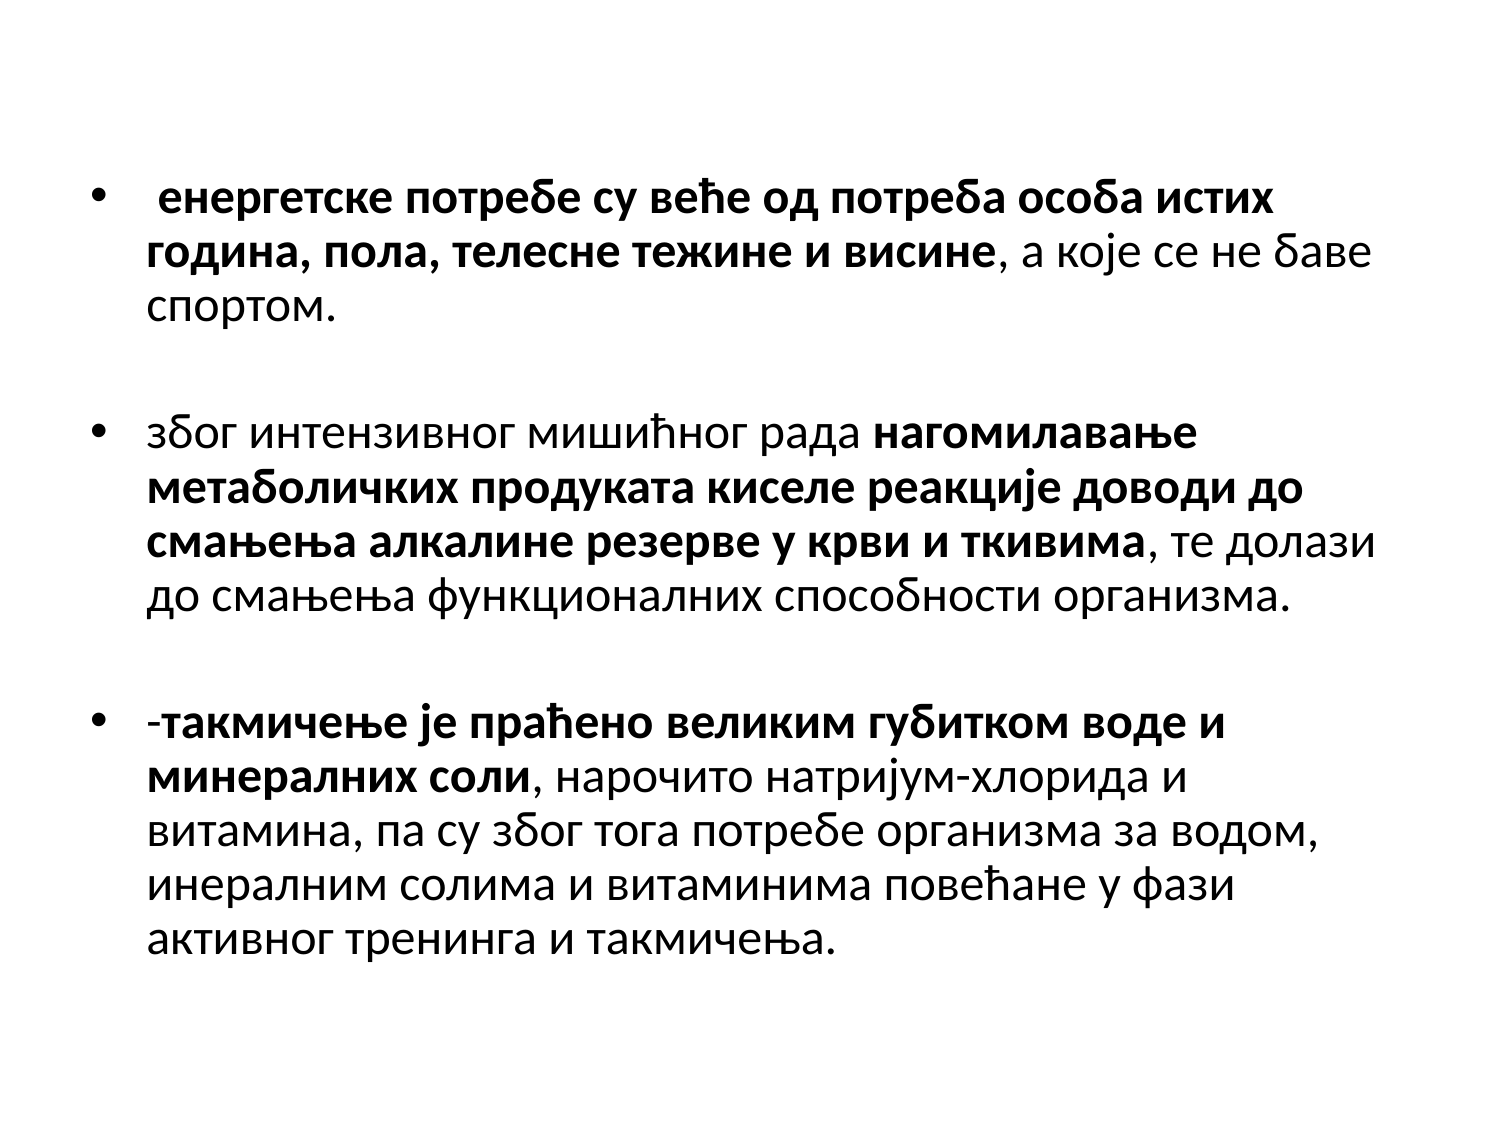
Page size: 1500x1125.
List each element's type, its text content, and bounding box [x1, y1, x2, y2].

list енергетске потребе су веће од потреба особа истих година, пола, телесне тежине и висине, а које се не баве спортом. због интензивног мишићног рада нагомилавање метаболичких продуката киселе реакције доводи до смањења алкалине резерве у крви и ткивима, те долази до смањења функционалних способности организма. -такмичење је праћено великим губитком воде и минералних соли, нарочито натријум-хлорида и витамина, па су због тога потребе организма за водом, инералним солима и витаминима повећане у фази активног тренинга и такмичења. [75, 162, 1425, 1125]
